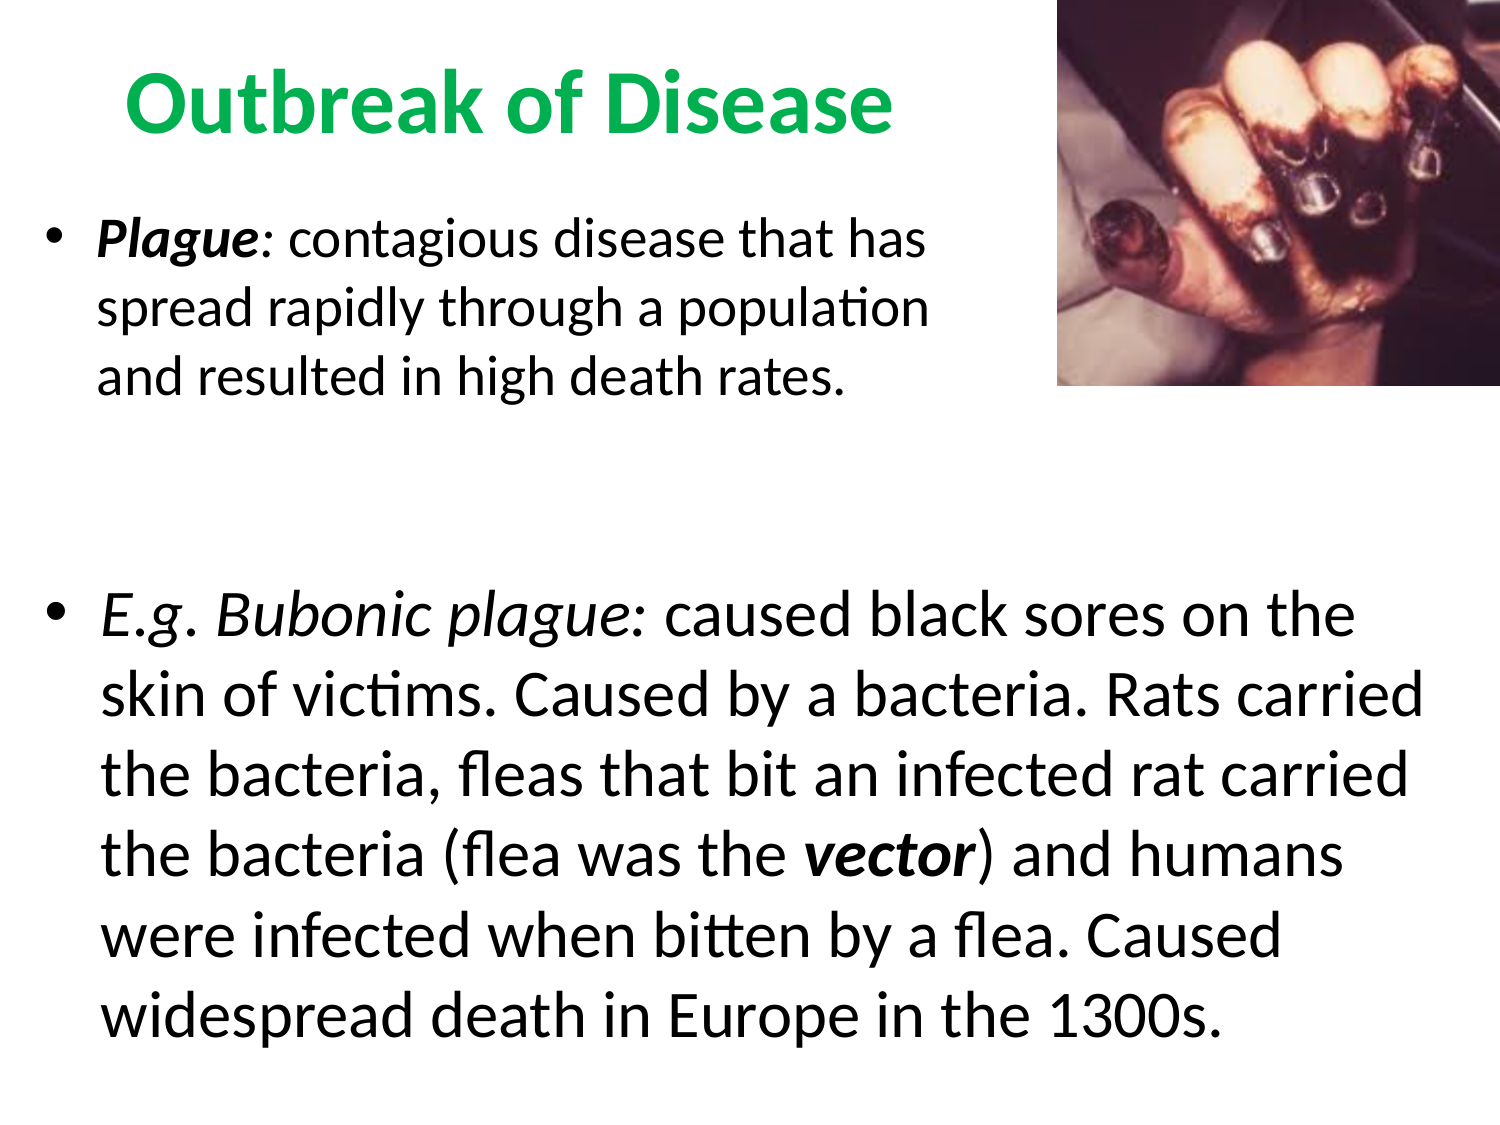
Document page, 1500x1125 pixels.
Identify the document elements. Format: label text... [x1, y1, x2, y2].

title Outbreak of Disease [0, 3, 1022, 191]
text_box E.g. Bubonic plague: caused black sores on the skin of victims. Caused by a bacteria. Rats carried the bacteria, fleas that bit an infected rat carried the bacteria (flea was the vector) and humans were infected when bitten by a flea. Caused widespread death in Europe in the 1300s. [29, 562, 1447, 1083]
picture [1056, 0, 1500, 386]
list Plague: contagious disease that has spread rapidly through a population and resulted in high death rates. [29, 192, 963, 481]
